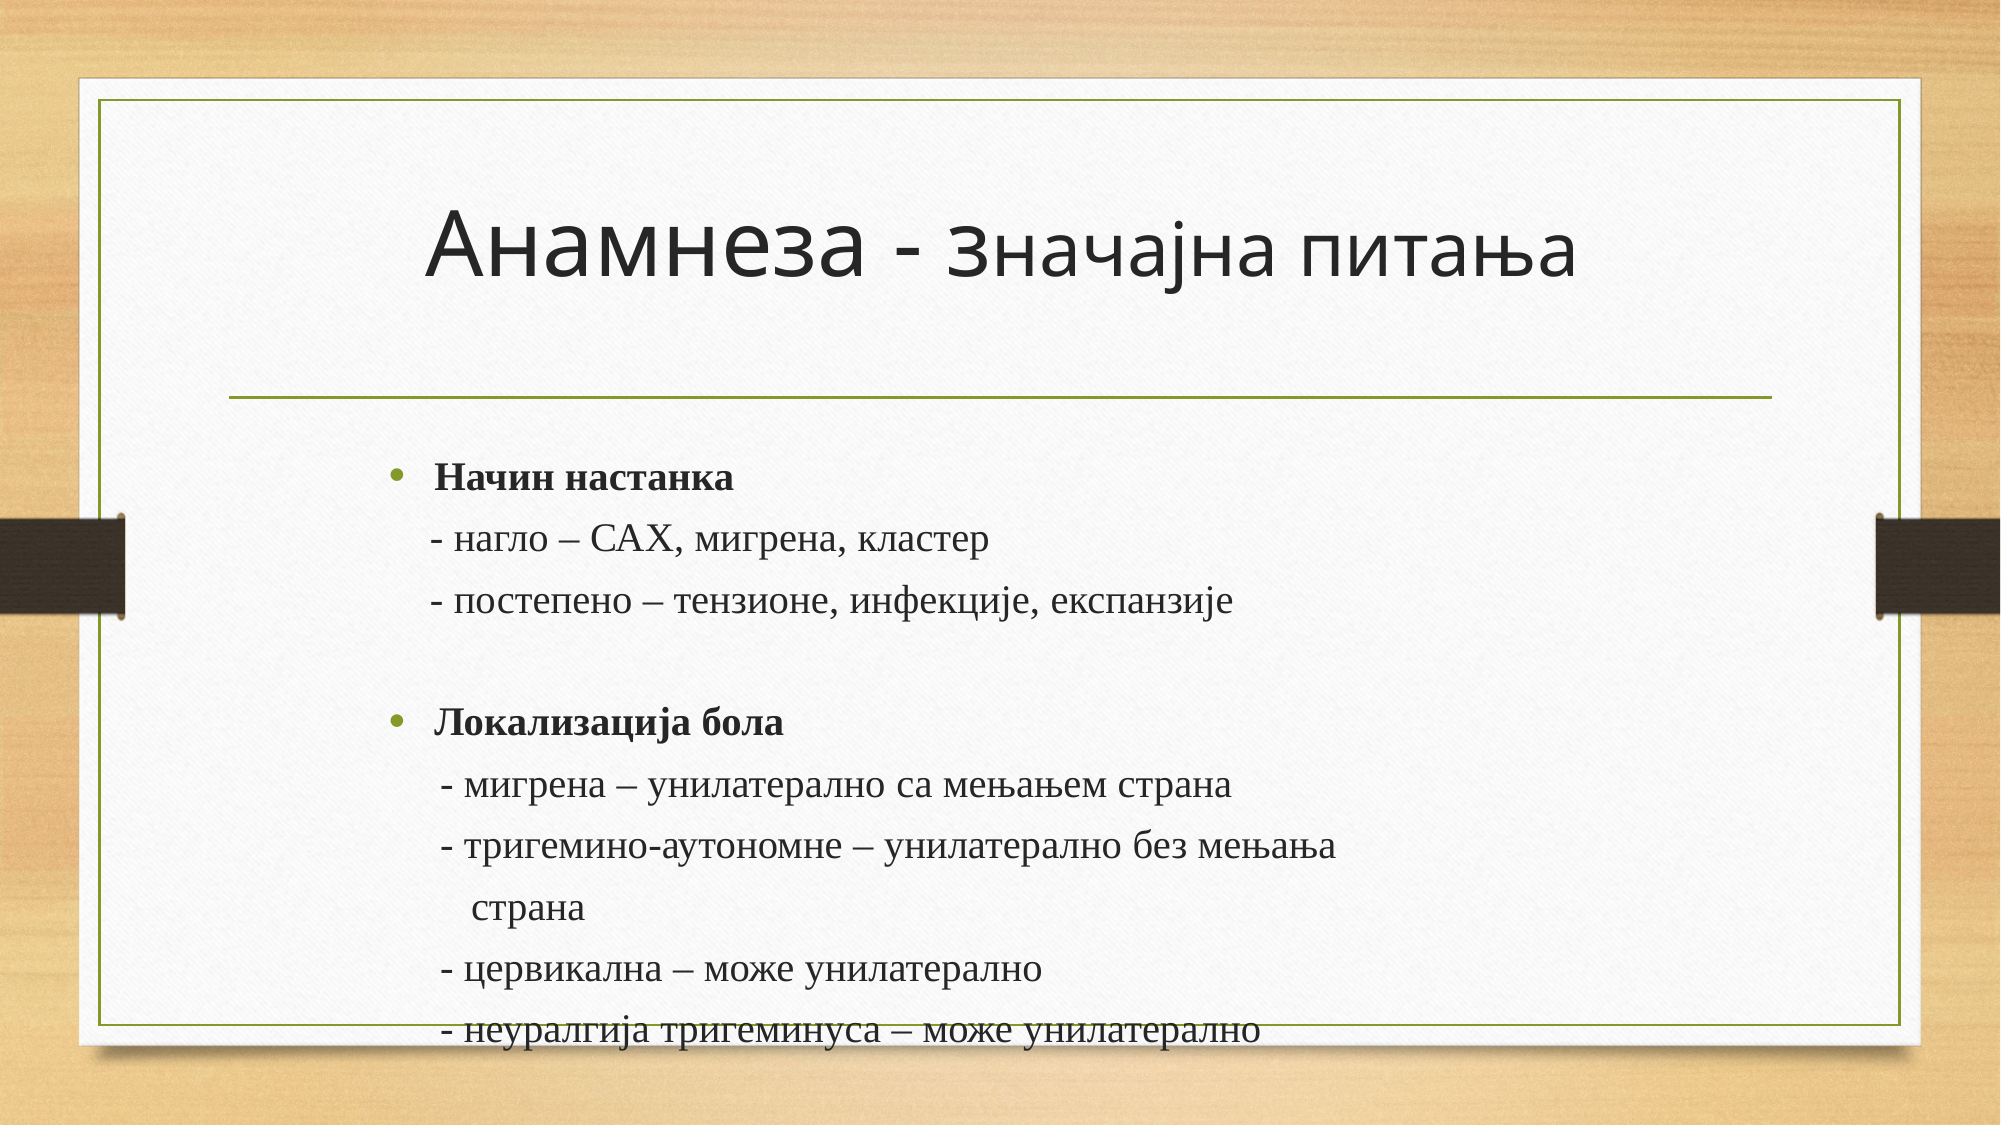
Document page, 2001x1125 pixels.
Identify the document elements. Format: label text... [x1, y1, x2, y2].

list Начин настанка - нагло – САХ, мигрена, кластер - постепено – тензионе, инфекције, експанзије Локализација бола - мигрена – унилатерално са мењањем страна - тригемино-аутономне – унилатерално без мењања страна - цервикална – може унилатерално - неуралгија тригеминуса – може унилатерално [373, 385, 1674, 1125]
picture [0, 0, 2001, 1125]
title Анамнеза - значајна питања [314, 160, 1691, 318]
